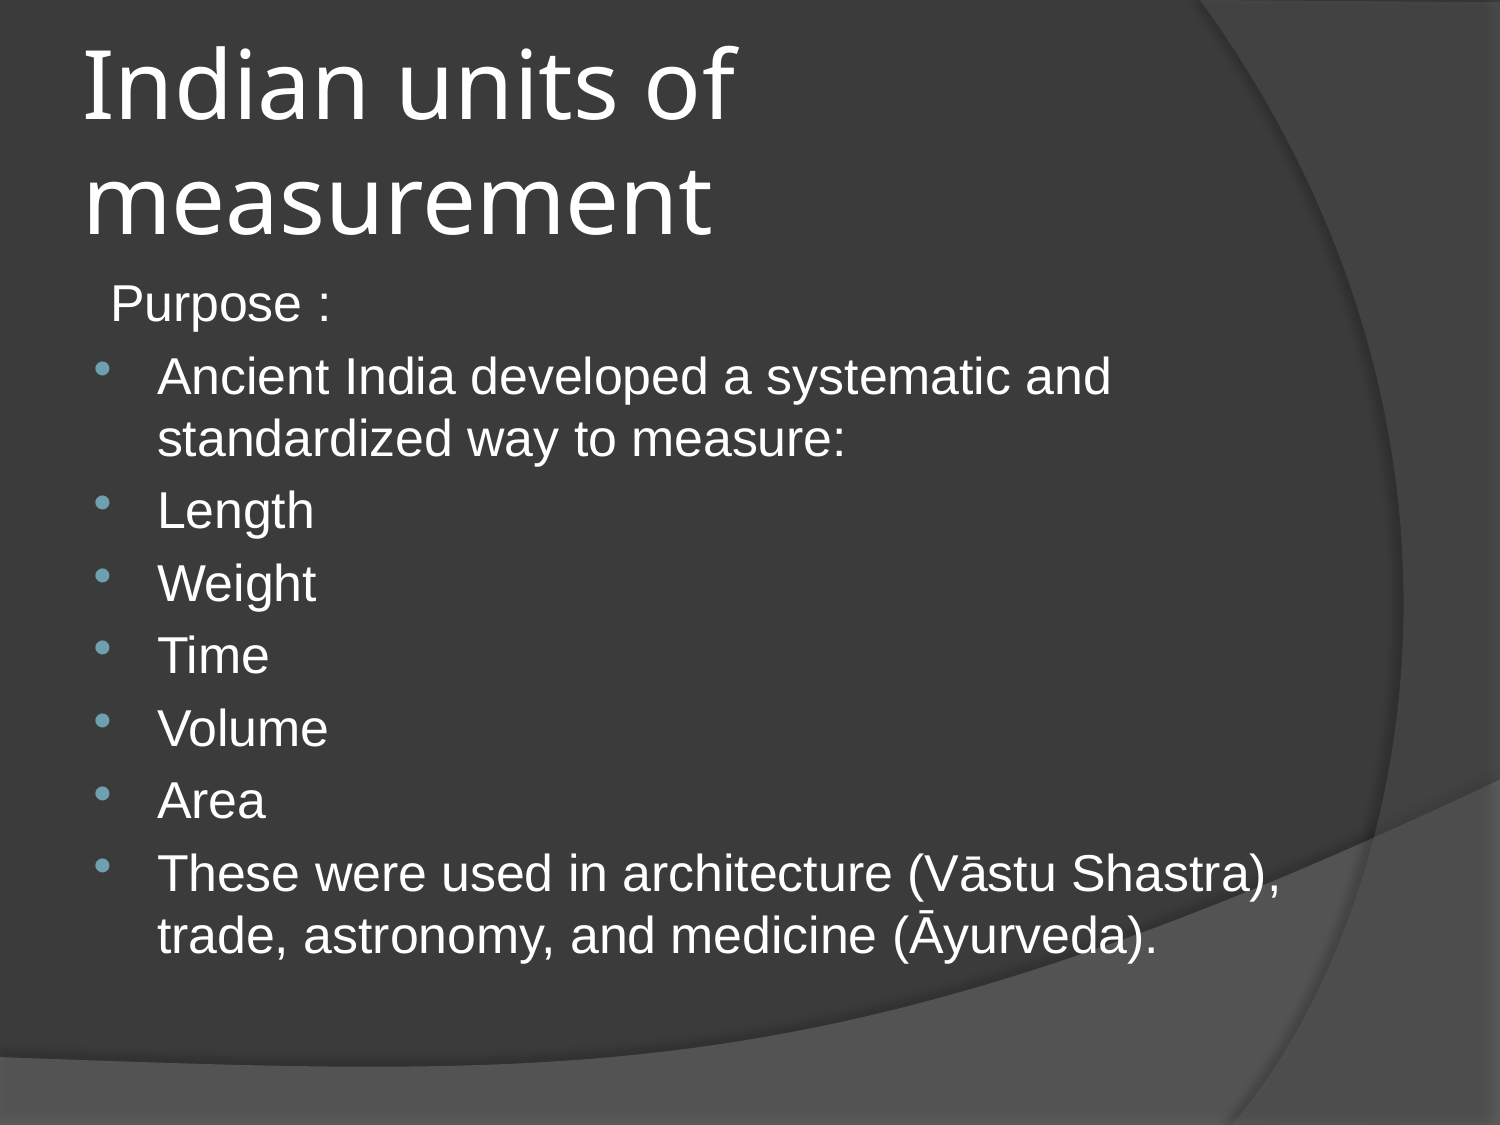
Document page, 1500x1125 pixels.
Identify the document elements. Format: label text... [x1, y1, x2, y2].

title Indian units of measurement [75, 45, 1300, 233]
list Purpose : Ancient India developed a systematic and standardized way to measure: Length Weight Time Volume Area These were used in architecture (Vāstu Shastra), trade, astronomy, and medicine (Āyurveda). [75, 262, 1300, 1005]
